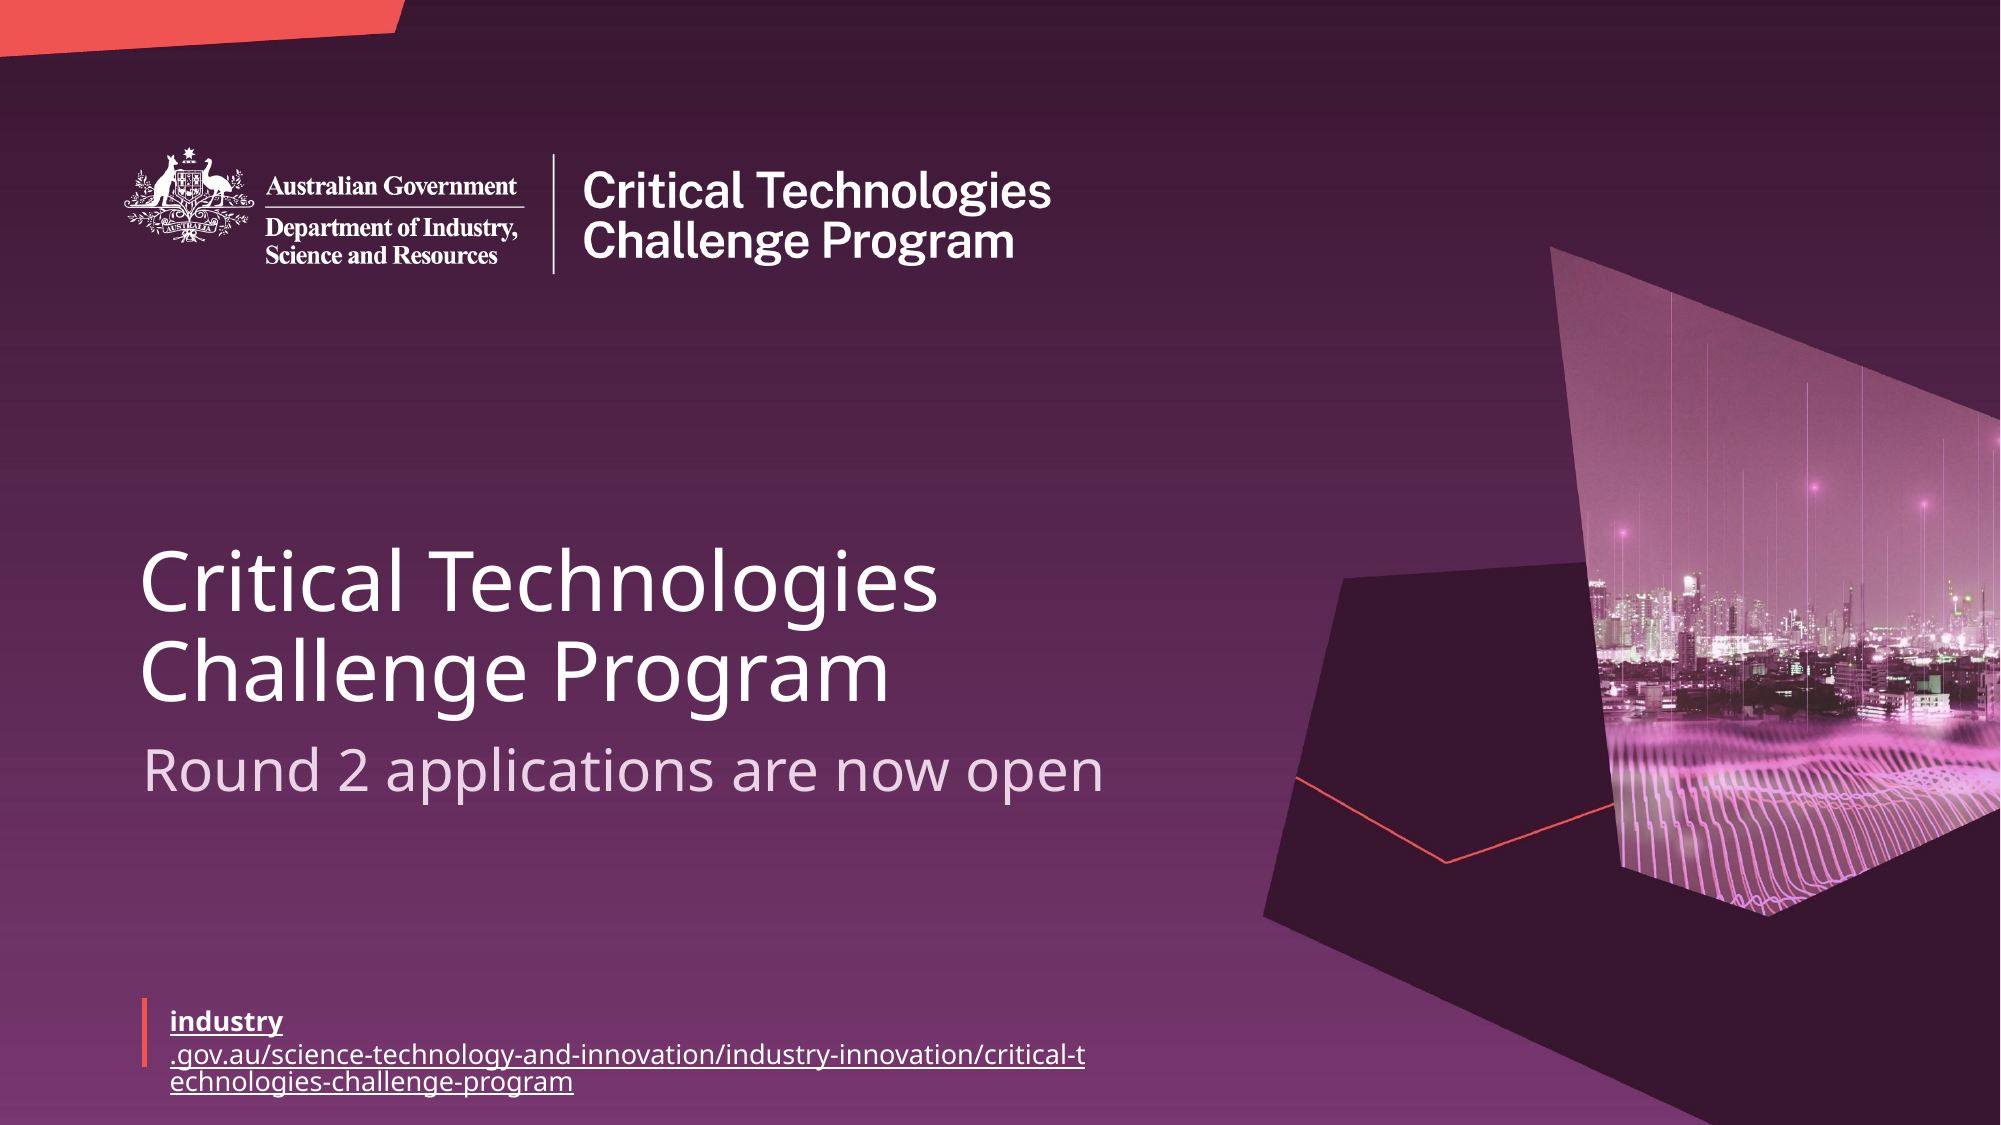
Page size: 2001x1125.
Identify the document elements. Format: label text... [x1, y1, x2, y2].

text_box industry.gov.au/science-technology-and-innovation/industry-innovation/critical-technologies-challenge-program [154, 997, 1104, 1100]
title Critical Technologies Challenge Program [123, 433, 1624, 826]
picture [0, 0, 2001, 1125]
subtitle Round 2 applications are now open [127, 733, 1628, 890]
